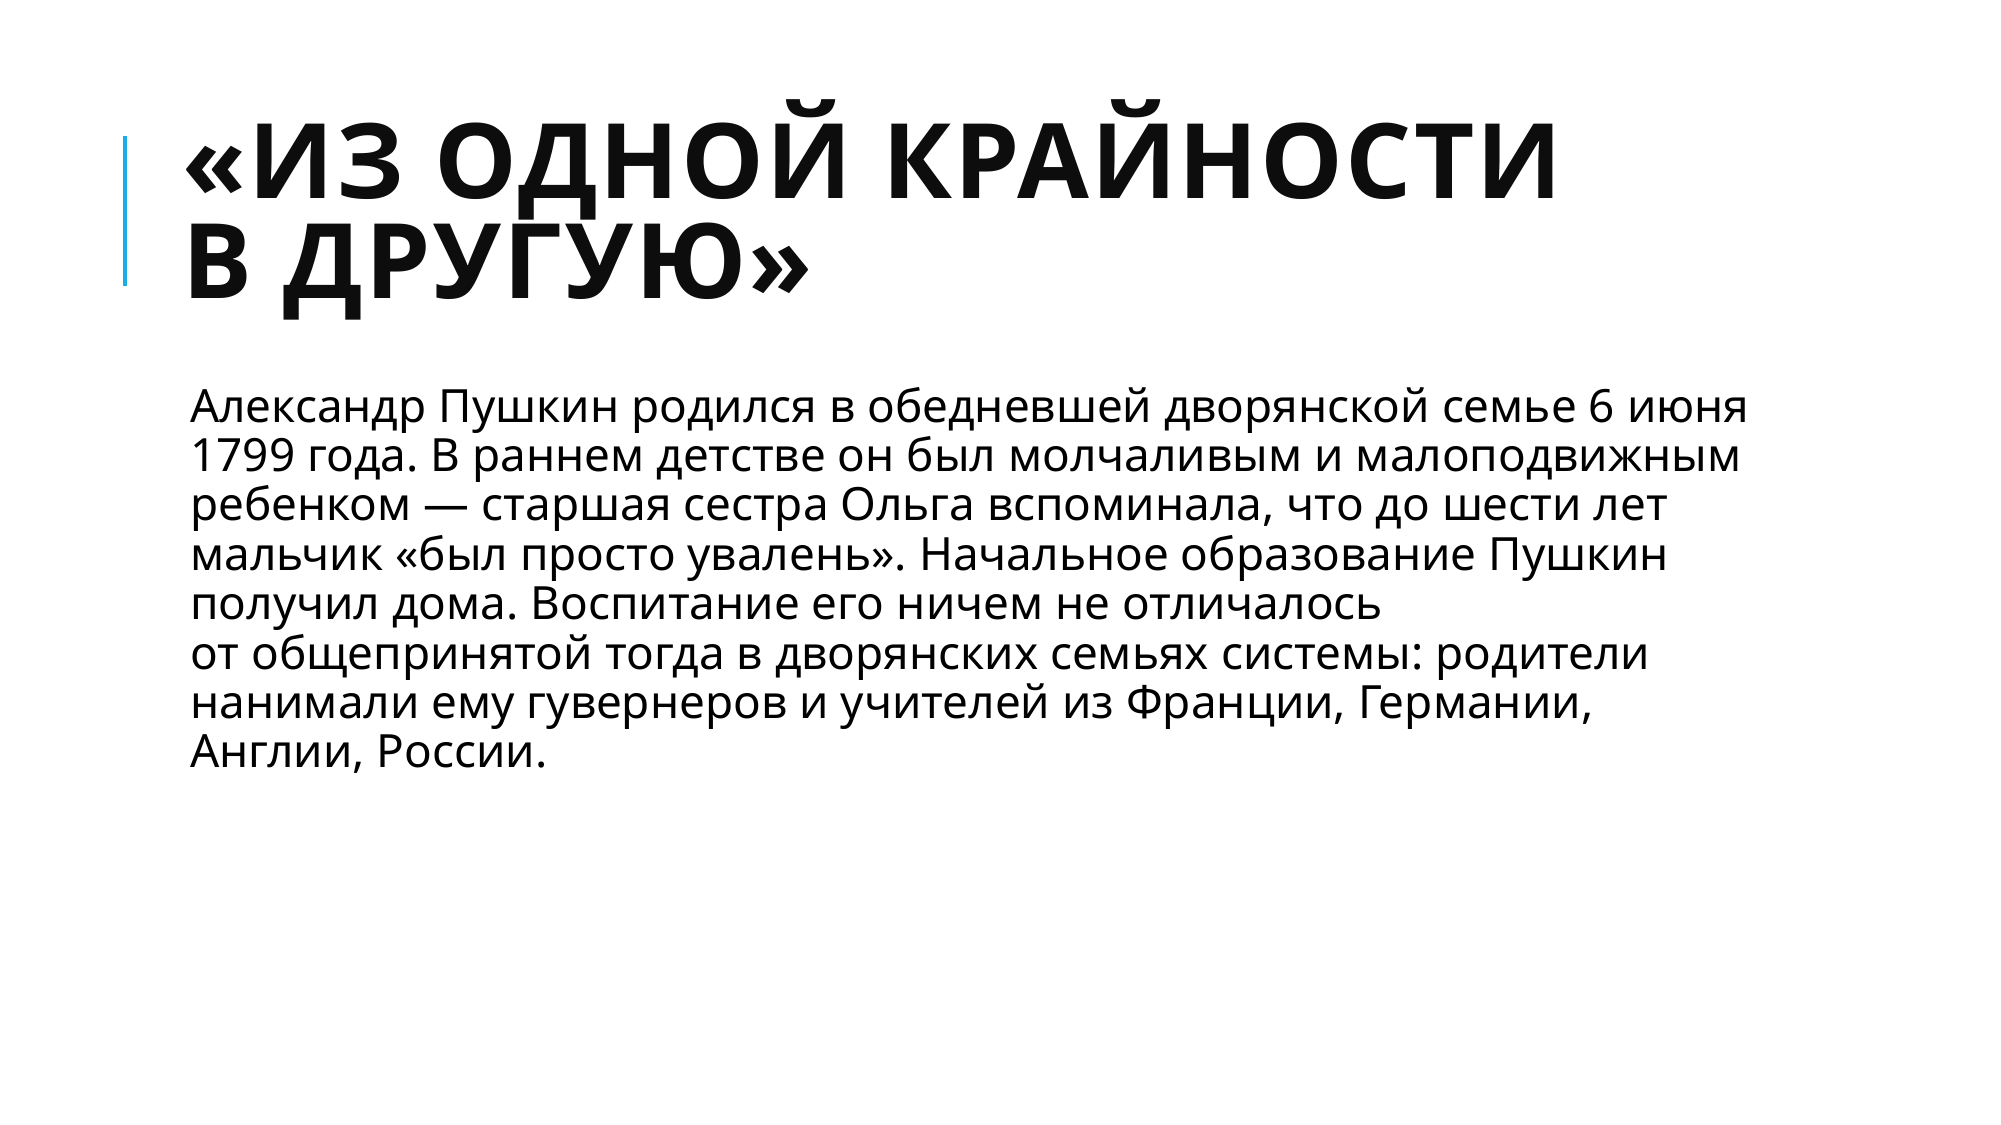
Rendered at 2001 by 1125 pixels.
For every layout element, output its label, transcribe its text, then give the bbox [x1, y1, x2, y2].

list Александр Пушкин родился в обедневшей дворянской семье 6 июня 1799 года. В раннем детстве он был молчаливым и малоподвижным ребенком — старшая сестра Ольга вспоминала, что до шести лет мальчик «был просто увалень». Начальное образование Пушкин получил дома. Воспитание его ничем не отличалось от общепринятой тогда в дворянских семьях системы: родители нанимали ему гувернеров и учителей из Франции, Германии, Англии, России. [168, 375, 1763, 1035]
title «Из одной крайности в другую» [168, 96, 1763, 342]
